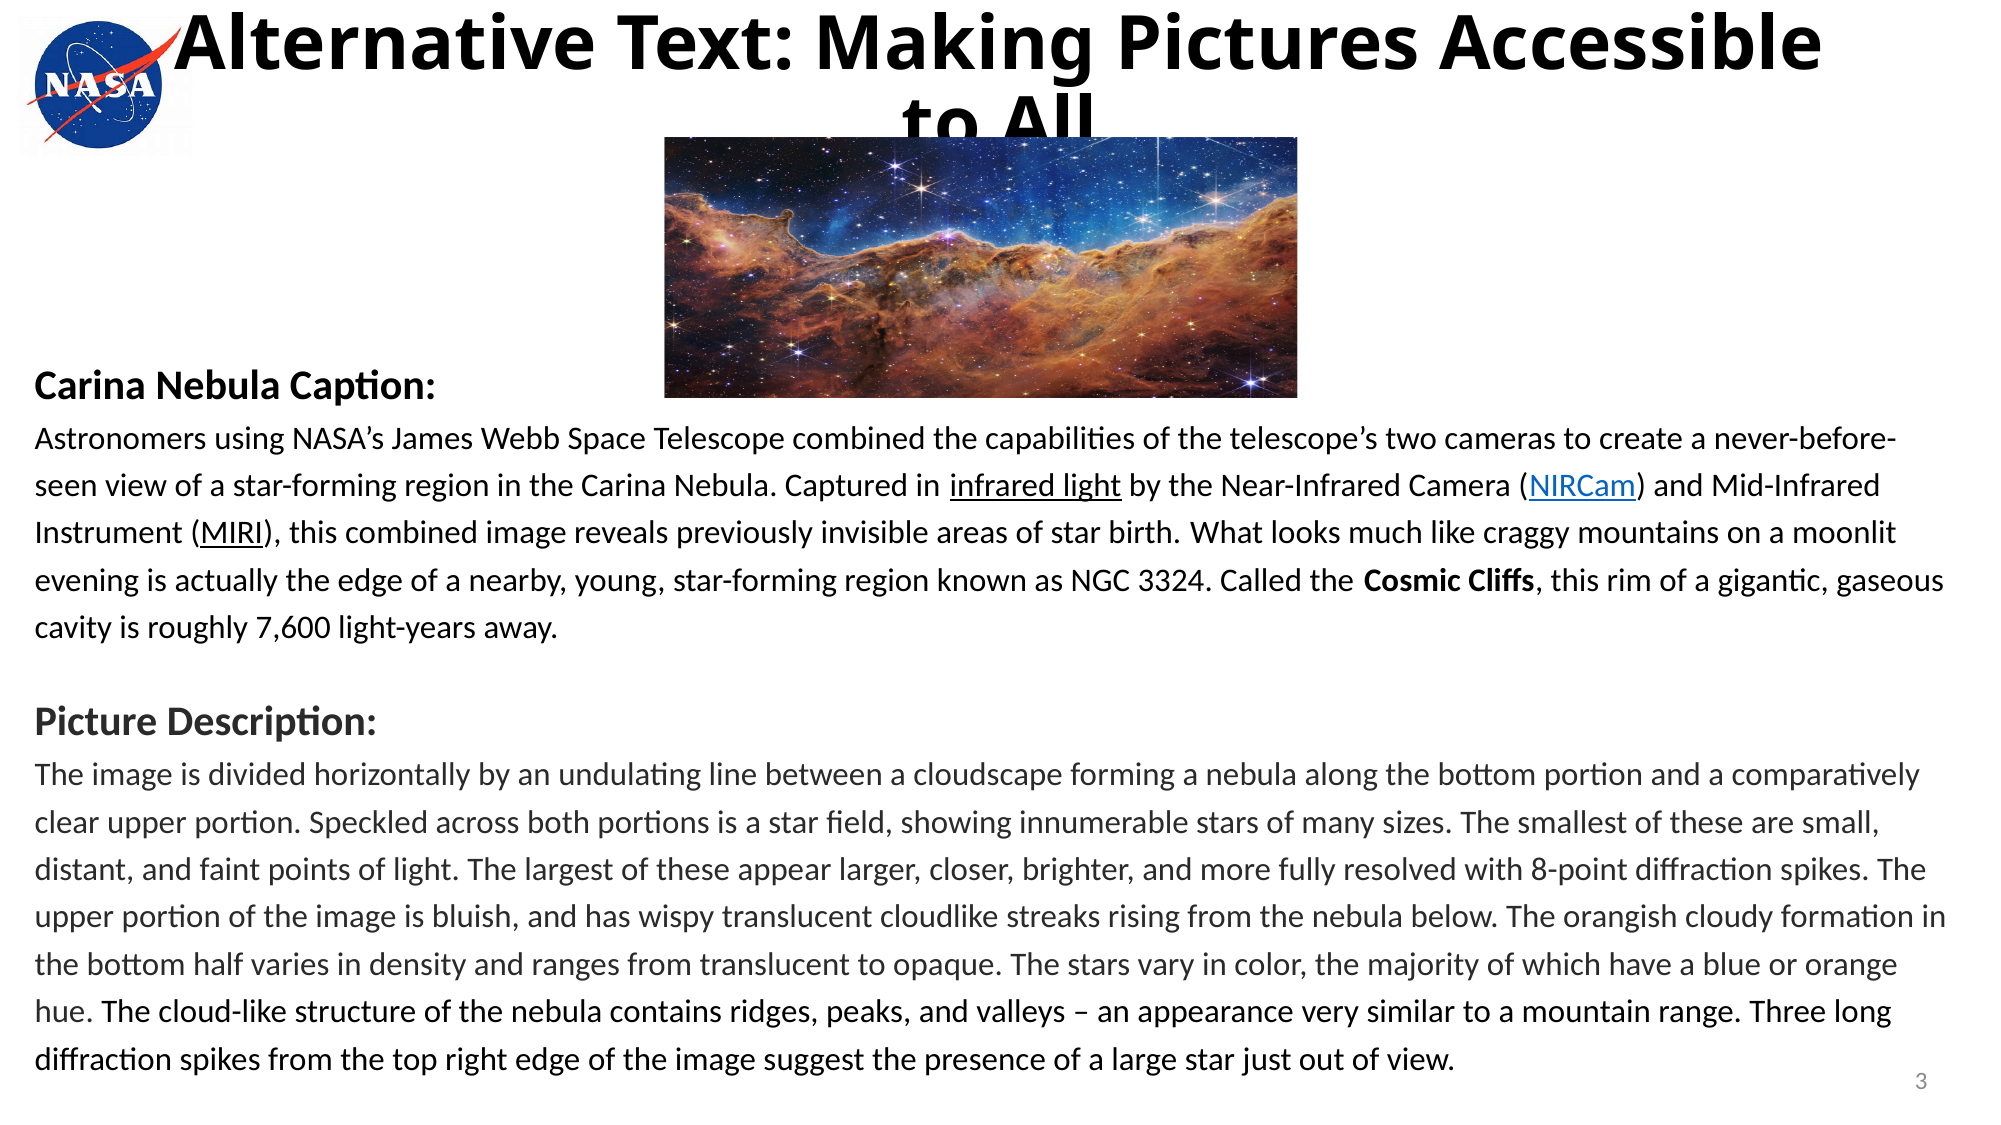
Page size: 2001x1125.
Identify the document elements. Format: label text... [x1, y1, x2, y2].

slide_number 3 [1492, 1050, 1943, 1110]
list Carina Nebula Caption: Astronomers using NASA’s James Webb Space Telescope combined the capabilities of the telescope’s two cameras to create a never-before-seen view of a star-forming region in the Carina Nebula. Captured in infrared light by the Near-Infrared Camera (NIRCam) and Mid-Infrared Instrument (MIRI), this combined image reveals previously invisible areas of star birth. What looks much like craggy mountains on a moonlit evening is actually the edge of a nearby, young, star-forming region known as NGC 3324. Called the Cosmic Cliffs, this rim of a gigantic, gaseous cavity is roughly 7,600 light-years away. Picture Description: The image is divided horizontally by an undulating line between a cloudscape forming a nebula along the bottom portion and a comparatively clear upper portion. Speckled across both portions is a star field, showing innumerable stars of many sizes. The smallest of these are small, distant, and faint points of light. The largest of these appear larger, closer, brighter, and more fully resolved with 8-point diffraction spikes. The upper portion of the image is bluish, and has wispy translucent cloudlike streaks rising from the nebula below. The orangish cloudy formation in the bottom half varies in density and ranges from translucent to opaque. The stars vary in color, the majority of which have a blue or orange hue. The cloud-like structure of the nebula contains ridges, peaks, and valleys – an appearance very similar to a mountain range. Three long diffraction spikes from the top right edge of the image suggest the presence of a large star just out of view. [19, 355, 1978, 1112]
picture [655, 137, 1306, 398]
picture [19, 16, 193, 156]
title Alternative Text: Making Pictures Accessible to All [193, 16, 1863, 156]
